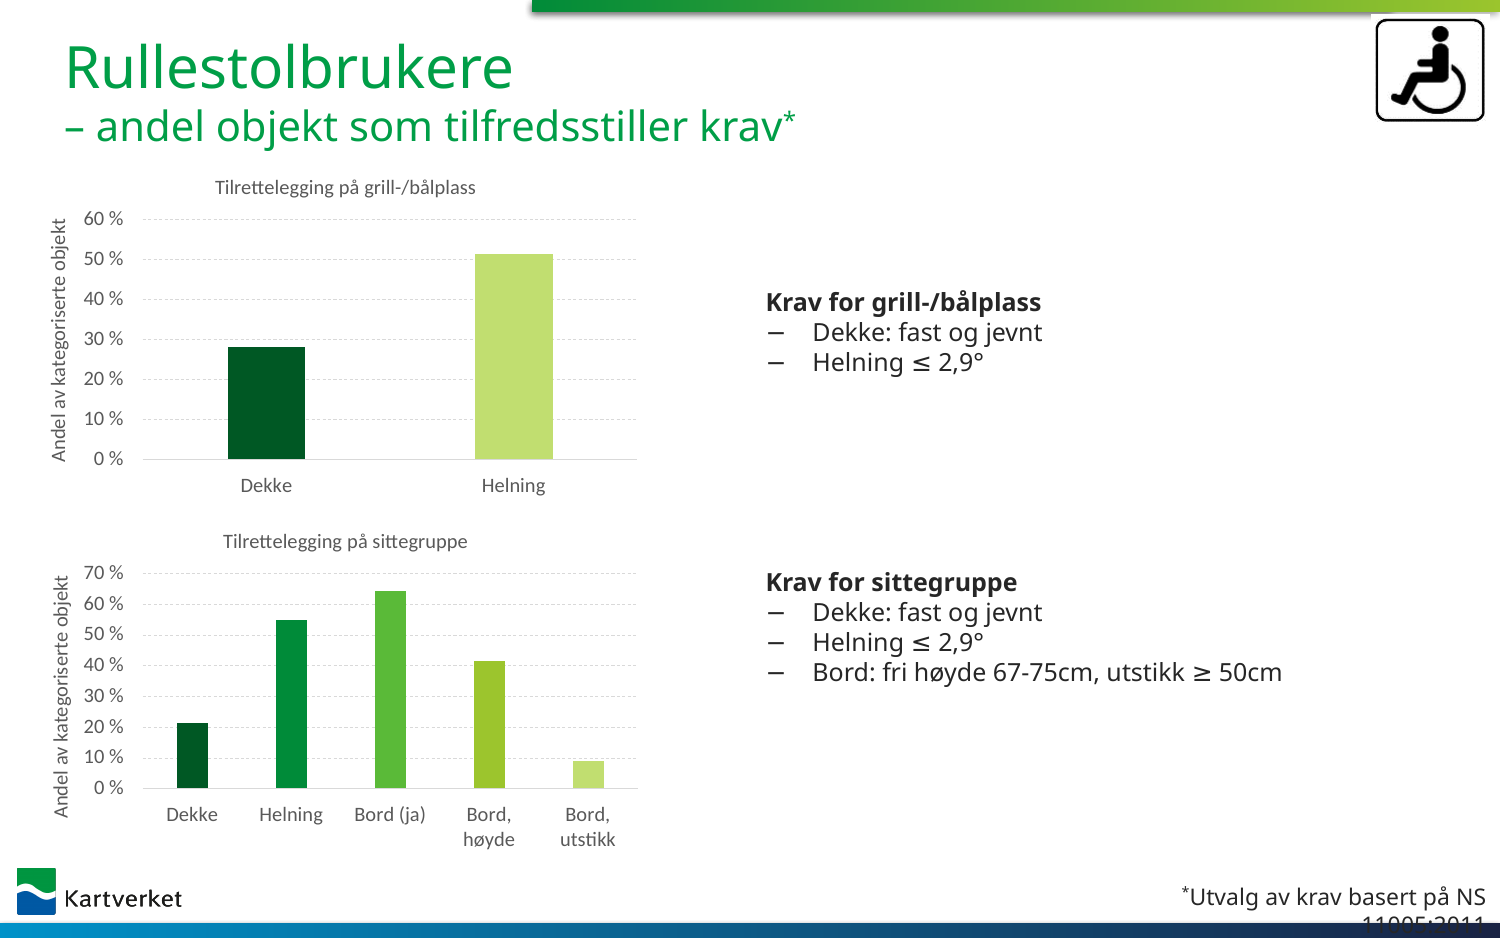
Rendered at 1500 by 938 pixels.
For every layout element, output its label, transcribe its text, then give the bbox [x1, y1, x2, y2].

text_box Krav for sittegruppe Dekke: fast og jevnt Helning ≤ 2,9° Bord: fri høyde 67-75cm, utstikk ≥ 50cm [750, 559, 1500, 694]
picture [41, 520, 650, 859]
picture [1371, 13, 1491, 127]
text_box Krav for grill-/bålplass Dekke: fast og jevnt Helning ≤ 2,9° [750, 279, 1452, 384]
picture [41, 166, 650, 505]
text_box Rullestolbrukere – andel objekt som tilfredsstiller krav* [49, 14, 1431, 158]
text_box *Utvalg av krav basert på NS 11005:2011 [1068, 873, 1500, 938]
